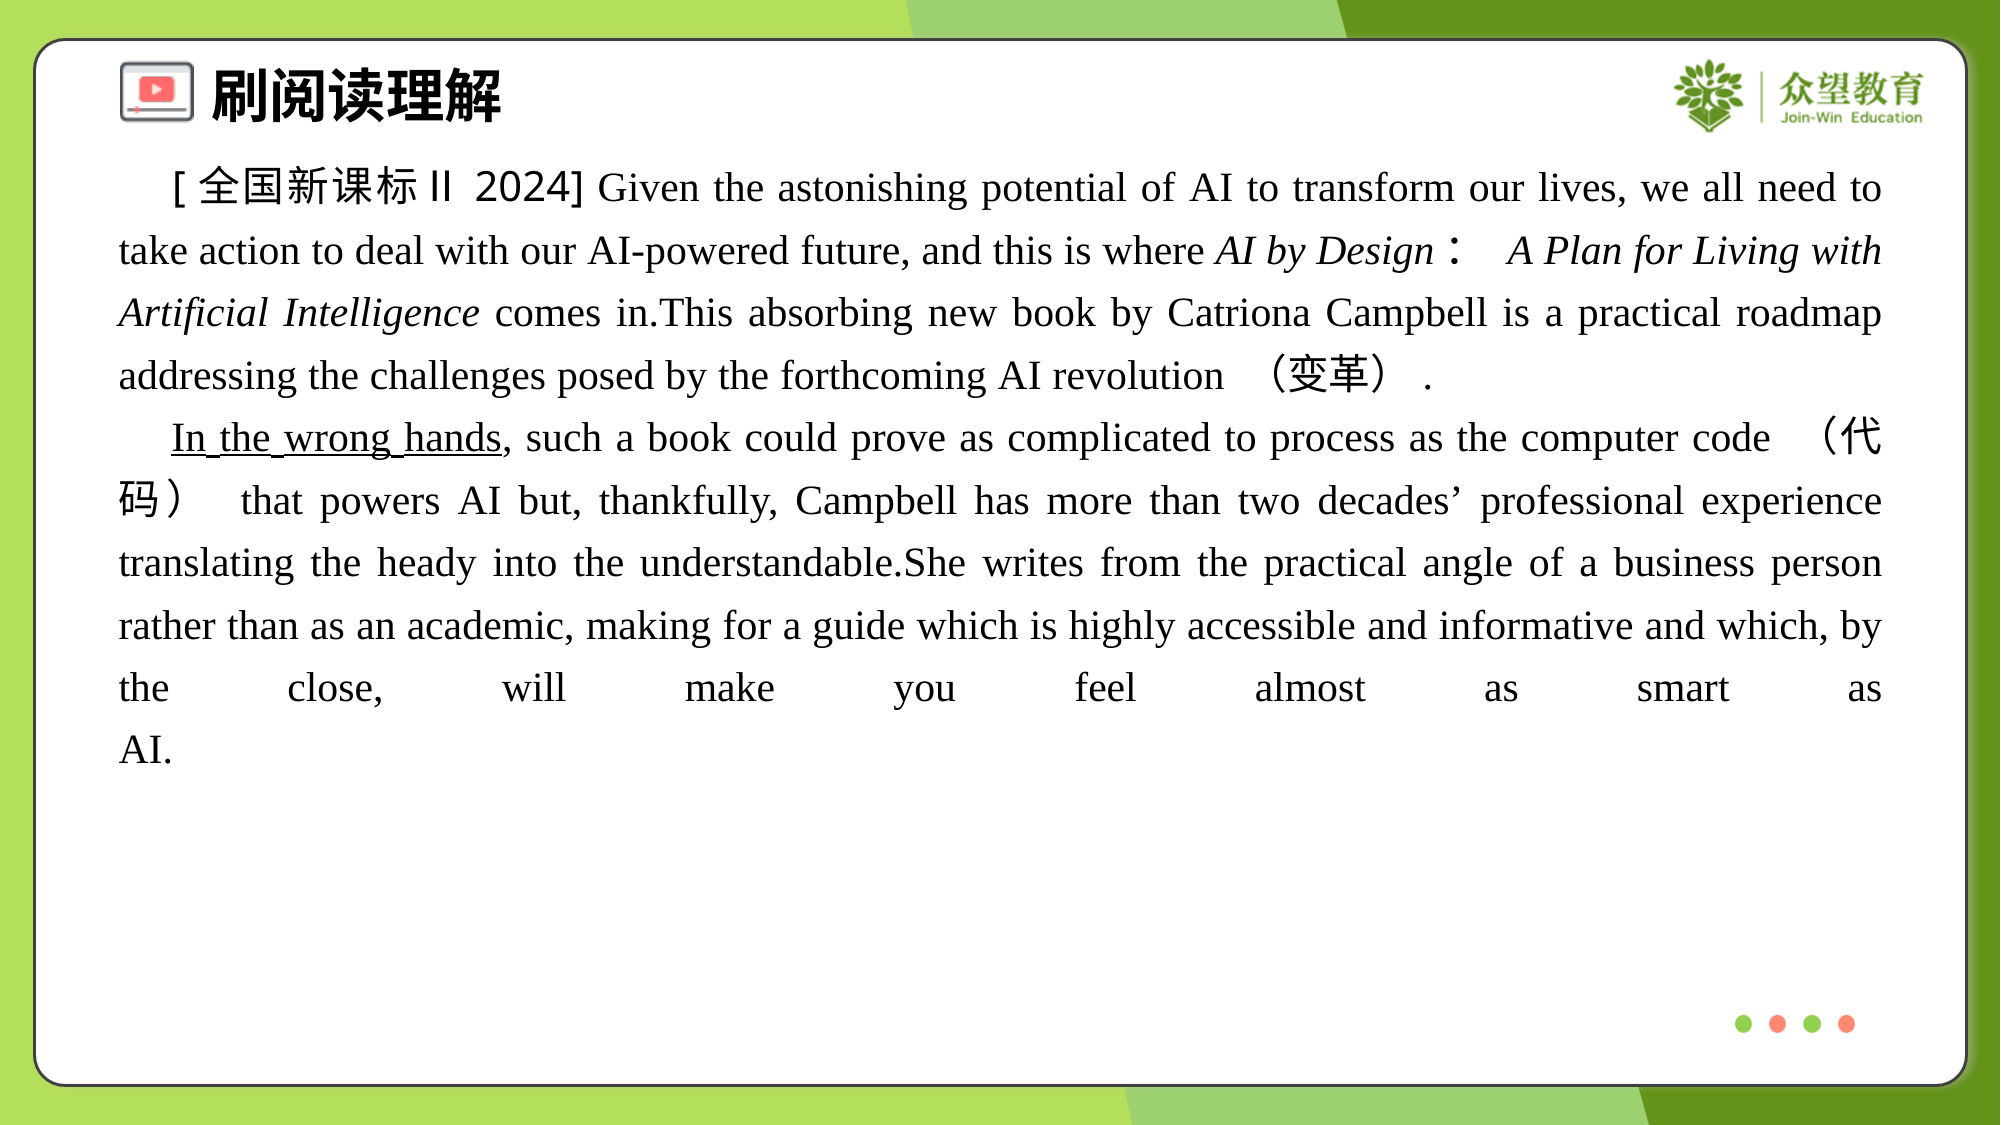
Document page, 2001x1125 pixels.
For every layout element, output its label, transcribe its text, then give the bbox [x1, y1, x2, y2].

text_box [全国新课标Ⅱ2024] Given the astonishing potential of AI to transform our lives, we all need to take action to deal with our AI-powered future, and this is where AI by Design： A Plan for Living with Artificial Intelligence comes in.This absorbing new book by Catriona Campbell is a practical roadmap addressing the challenges posed by the forthcoming AI revolution （变革）. In the wrong hands, such a book could prove as complicated to process as the computer code （代码） that powers AI but, thankfully, Campbell has more than two decades’ professional experience translating the heady into the understandable.She writes from the practical angle of a business person rather than as an academic, making for a guide which is highly accessible and informative and which, by the close, will make you feel almost as smart as AI.#2 [118, 147, 1883, 767]
picture [0, 0, 2000, 1125]
